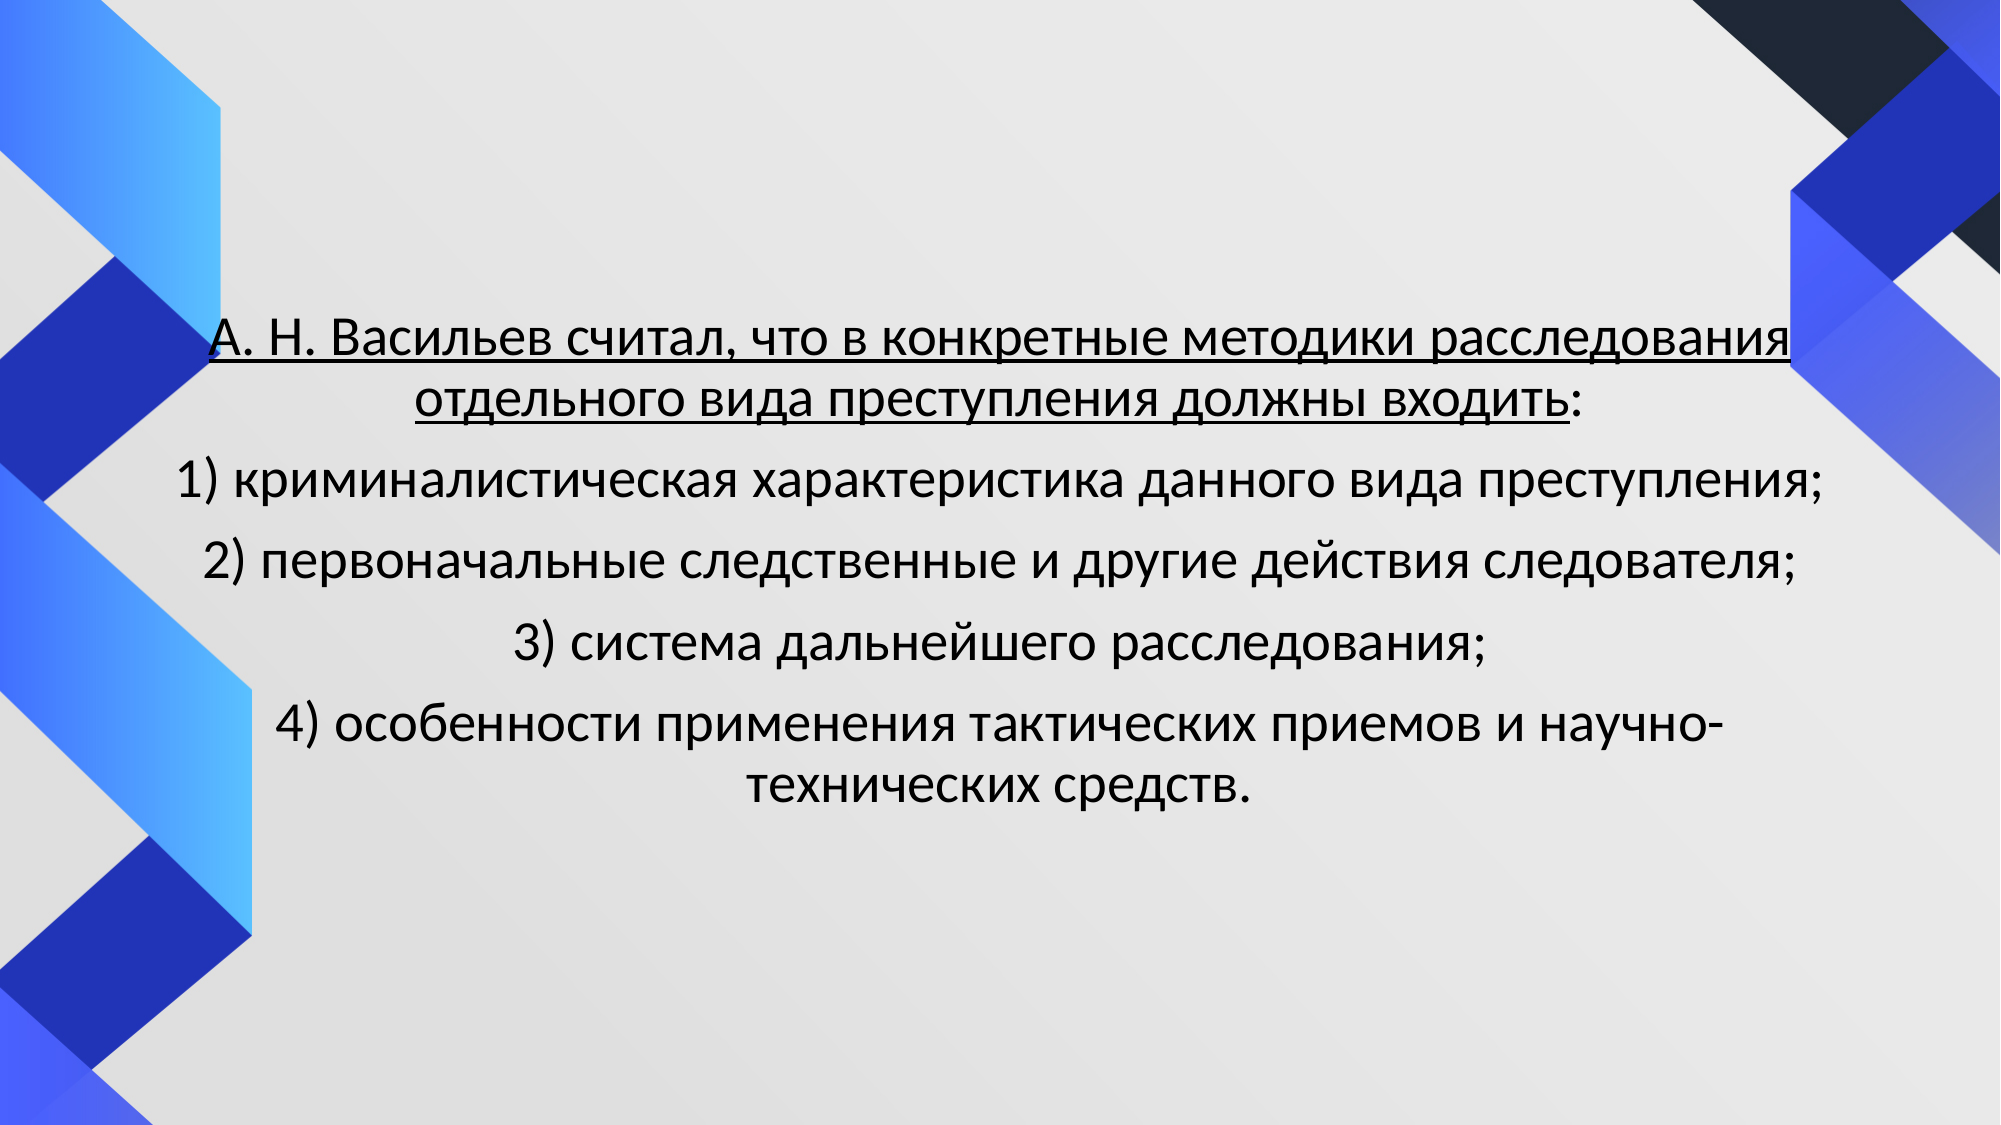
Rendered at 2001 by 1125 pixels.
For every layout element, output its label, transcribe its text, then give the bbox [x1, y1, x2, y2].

picture [0, 0, 2000, 1125]
list А. Н. Васильев считал, что в конкретные методики расследования отдельного вида преступления должны входить: 1) криминалистическая характеристика данного вида преступления; 2) первоначальные следственные и другие действия следователя; 3) система дальнейшего расследования; 4) особенности применения тактических приемов и научно-технических средств. [137, 299, 1863, 1014]
